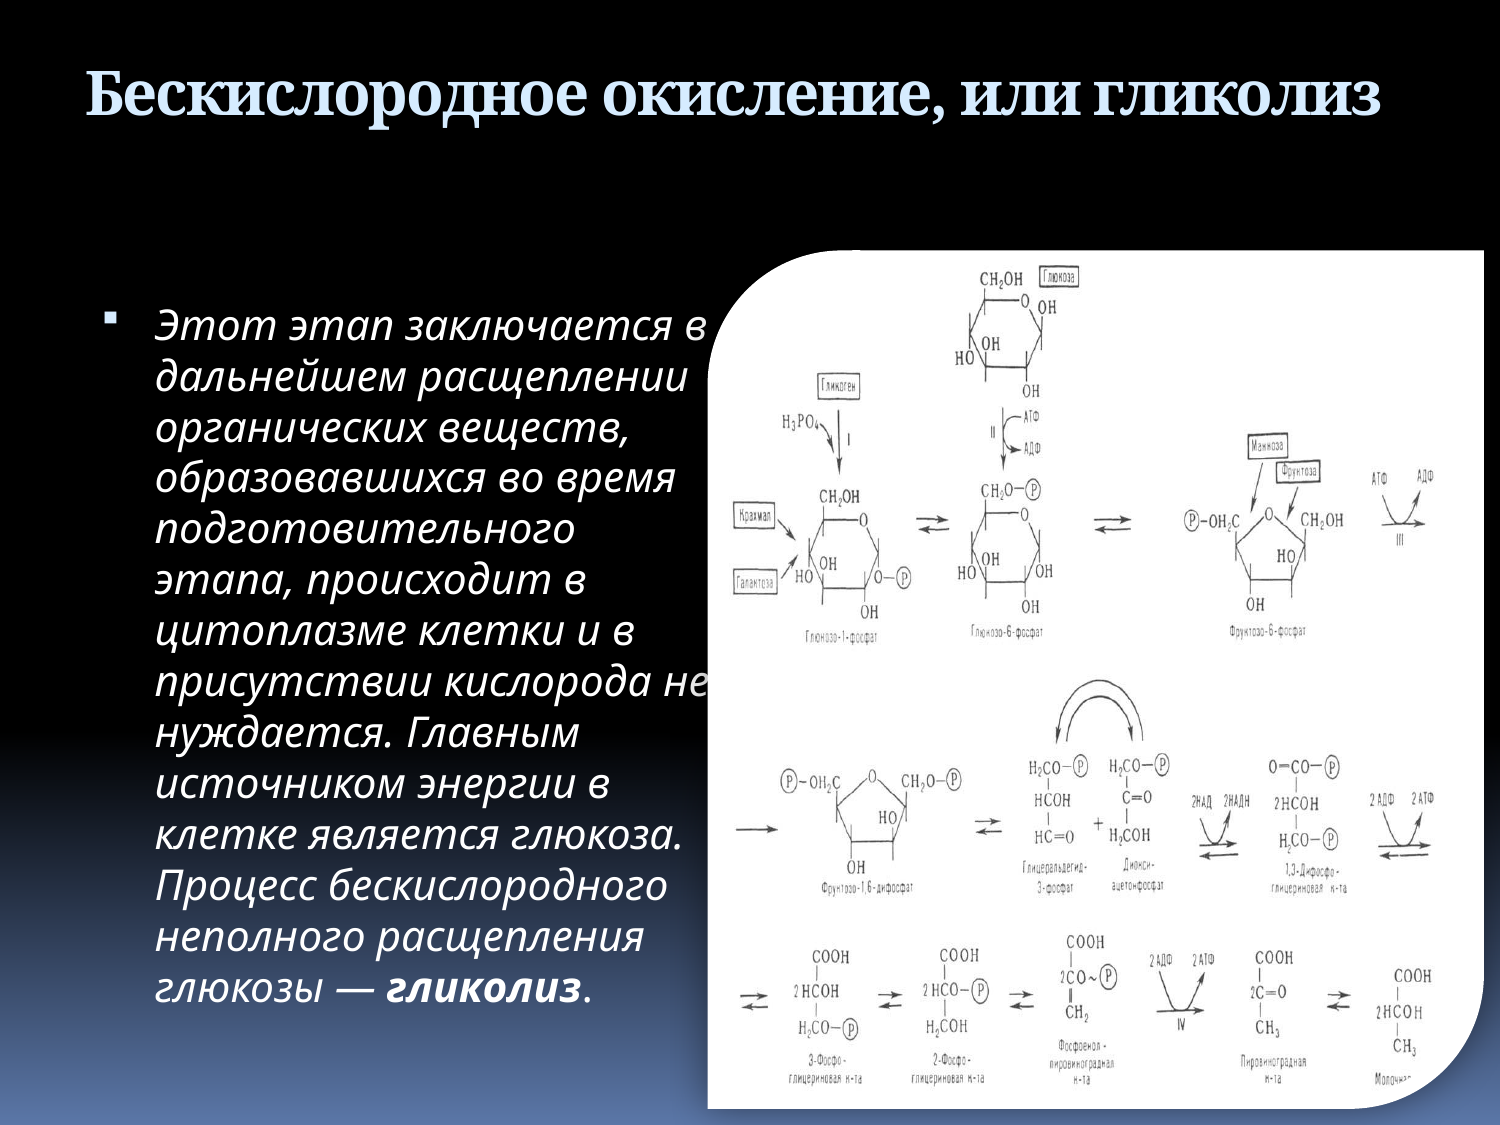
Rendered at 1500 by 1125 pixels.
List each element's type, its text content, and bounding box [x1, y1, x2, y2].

title Бескислородное окисление, или гликолиз [70, 46, 1421, 235]
picture [714, 257, 1478, 1102]
list Этот этап заключается в дальнейшем расщеплении органических веществ, образовавшихся во время подготовительного этапа, происходит в цитоплазме клетки и в присутствии кислорода не нуждается. Главным источником энергии в клетке является глюкоза. Процесс бескислородного неполного расщепления глюкозы — гликолиз. [76, 290, 706, 1033]
